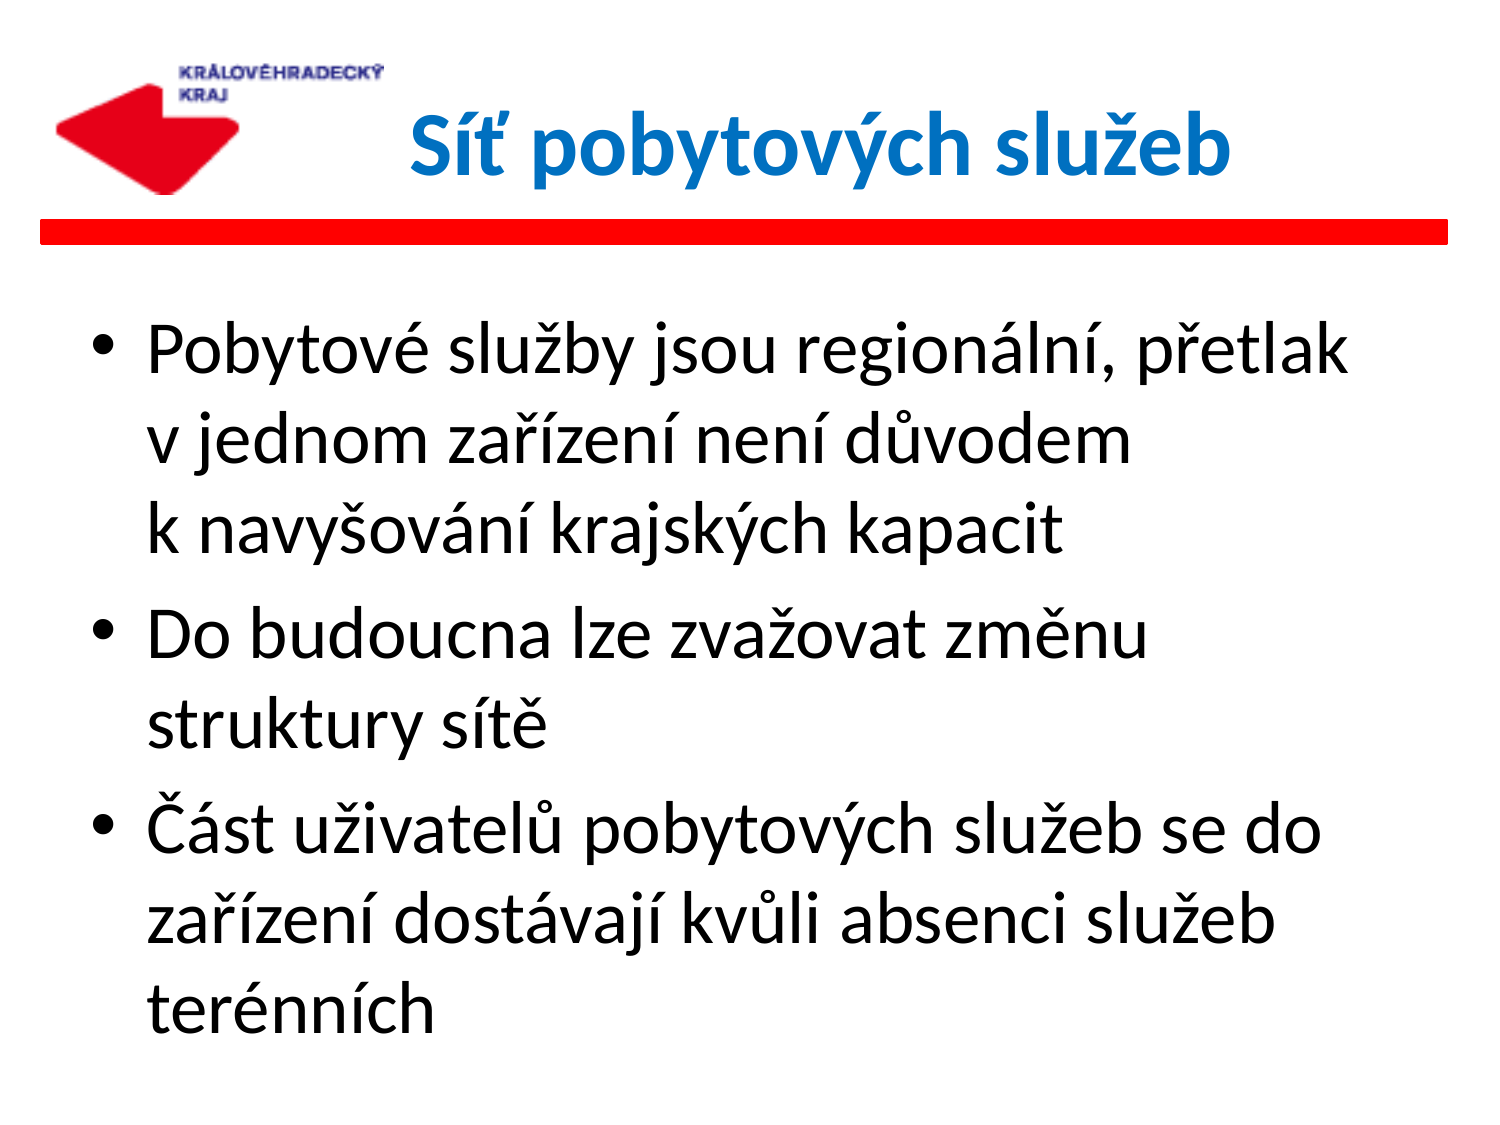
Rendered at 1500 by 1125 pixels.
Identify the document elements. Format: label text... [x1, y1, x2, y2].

picture [29, 30, 385, 195]
text_box [39, 218, 1449, 245]
list Pobytové služby jsou regionální, přetlak v jednom zařízení není důvodem k navyšování krajských kapacit Do budoucna lze zvažovat změnu struktury sítě Část uživatelů pobytových služeb se do zařízení dostávají kvůli absenci služeb terénních [75, 290, 1425, 1047]
title Síť pobytových služeb [218, 45, 1425, 218]
